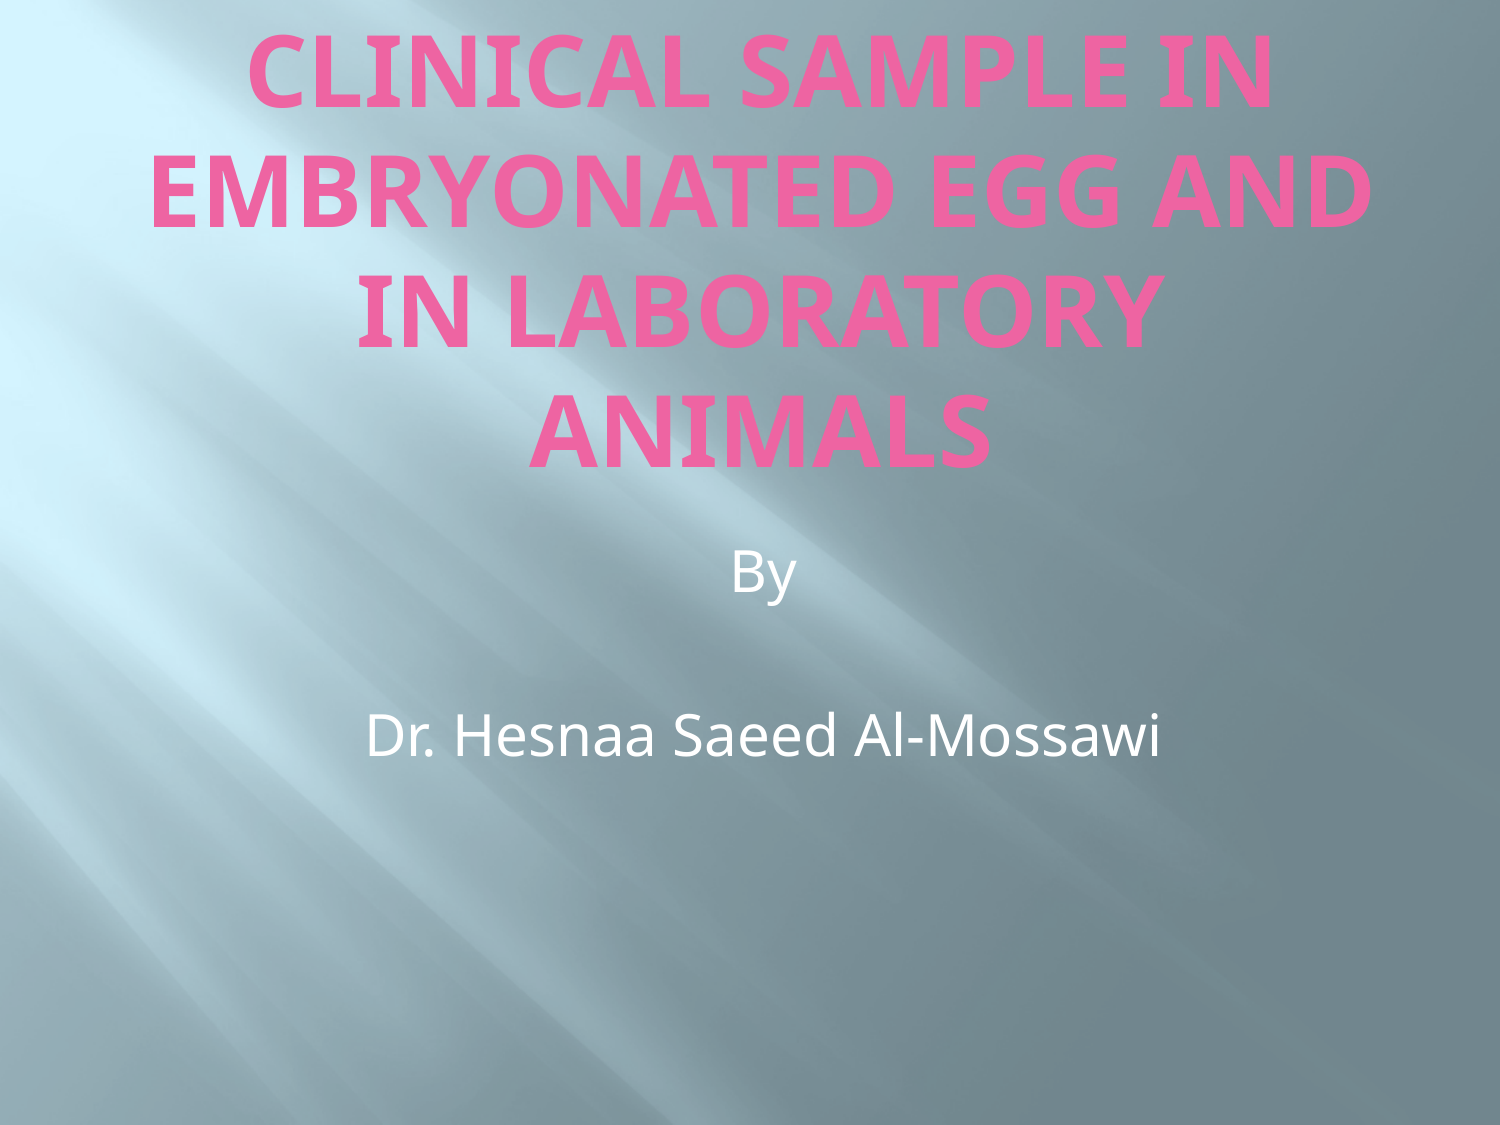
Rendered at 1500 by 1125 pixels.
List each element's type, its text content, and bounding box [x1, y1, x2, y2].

title Inoculation of clinical sample in embryonated egg and in laboratory animals [123, 172, 1399, 488]
subtitle By Dr. Hesnaa Saeed Al-Mossawi [100, 527, 1412, 882]
